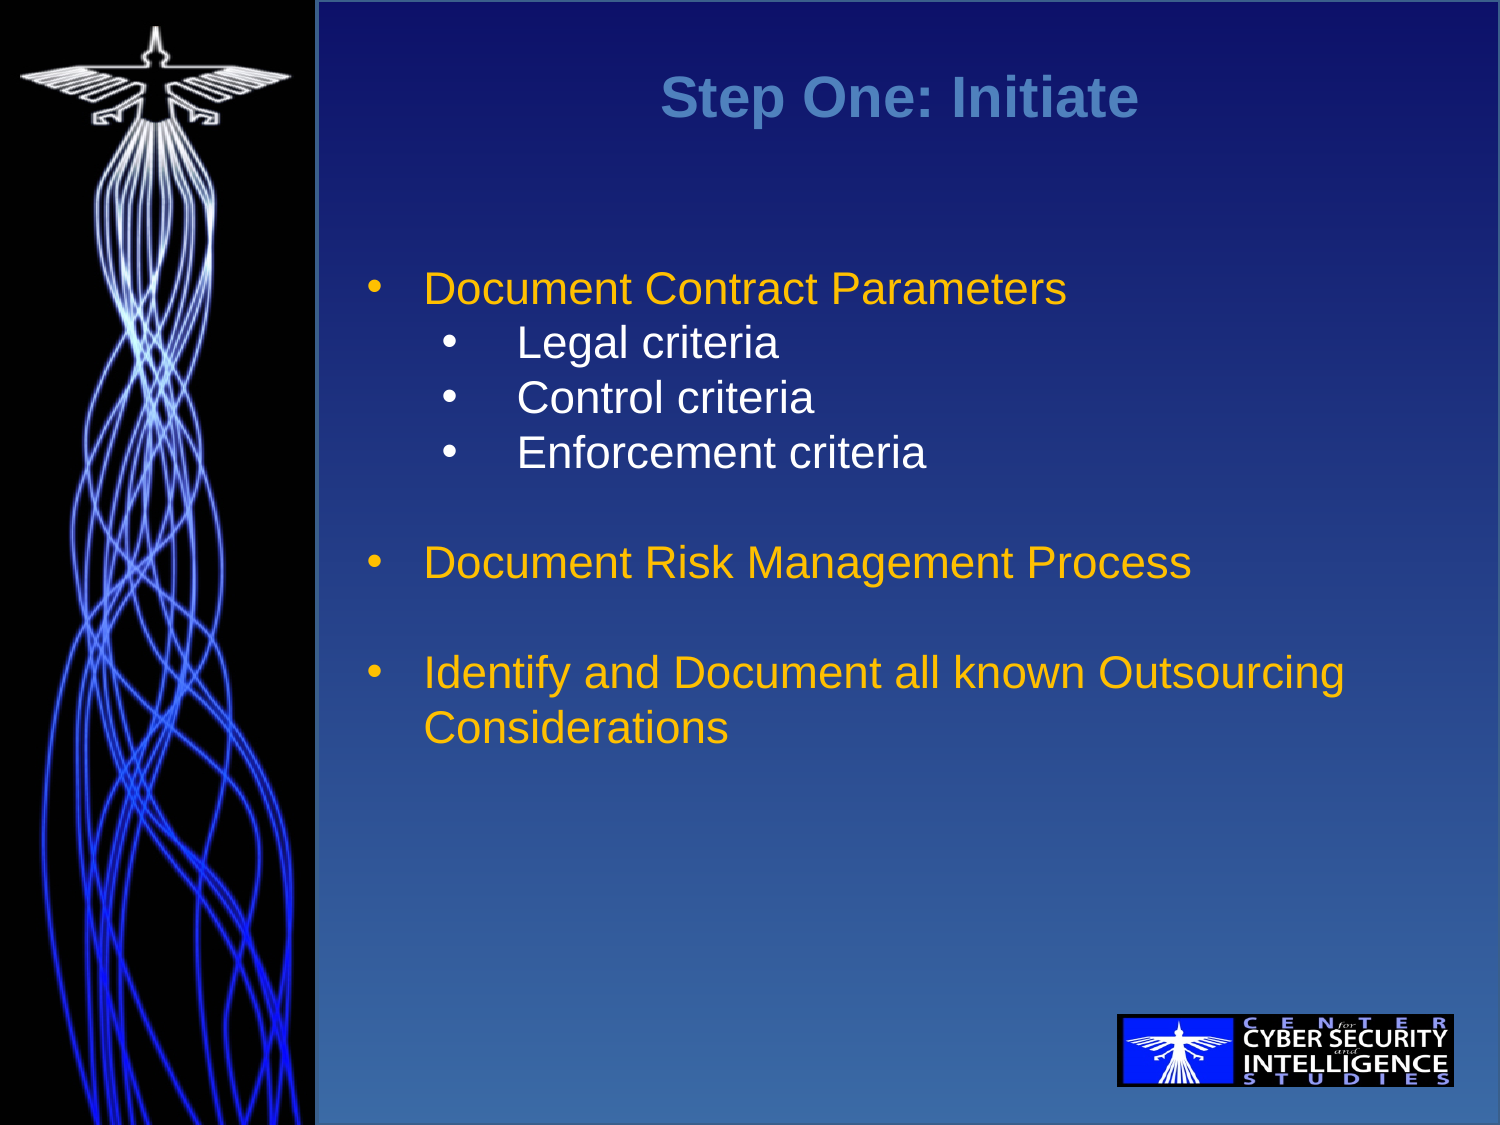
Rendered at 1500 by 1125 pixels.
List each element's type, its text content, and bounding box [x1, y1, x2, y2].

picture [1117, 1013, 1455, 1087]
picture [0, 0, 316, 1125]
text_box Document Contract Parameters Legal criteria Control criteria Enforcement criteria Document Risk Management Process Identify and Document all known Outsourcing Considerations [350, 249, 1460, 963]
text_box Step One: Initiate [352, 51, 1448, 138]
text_box [317, 0, 1500, 1125]
